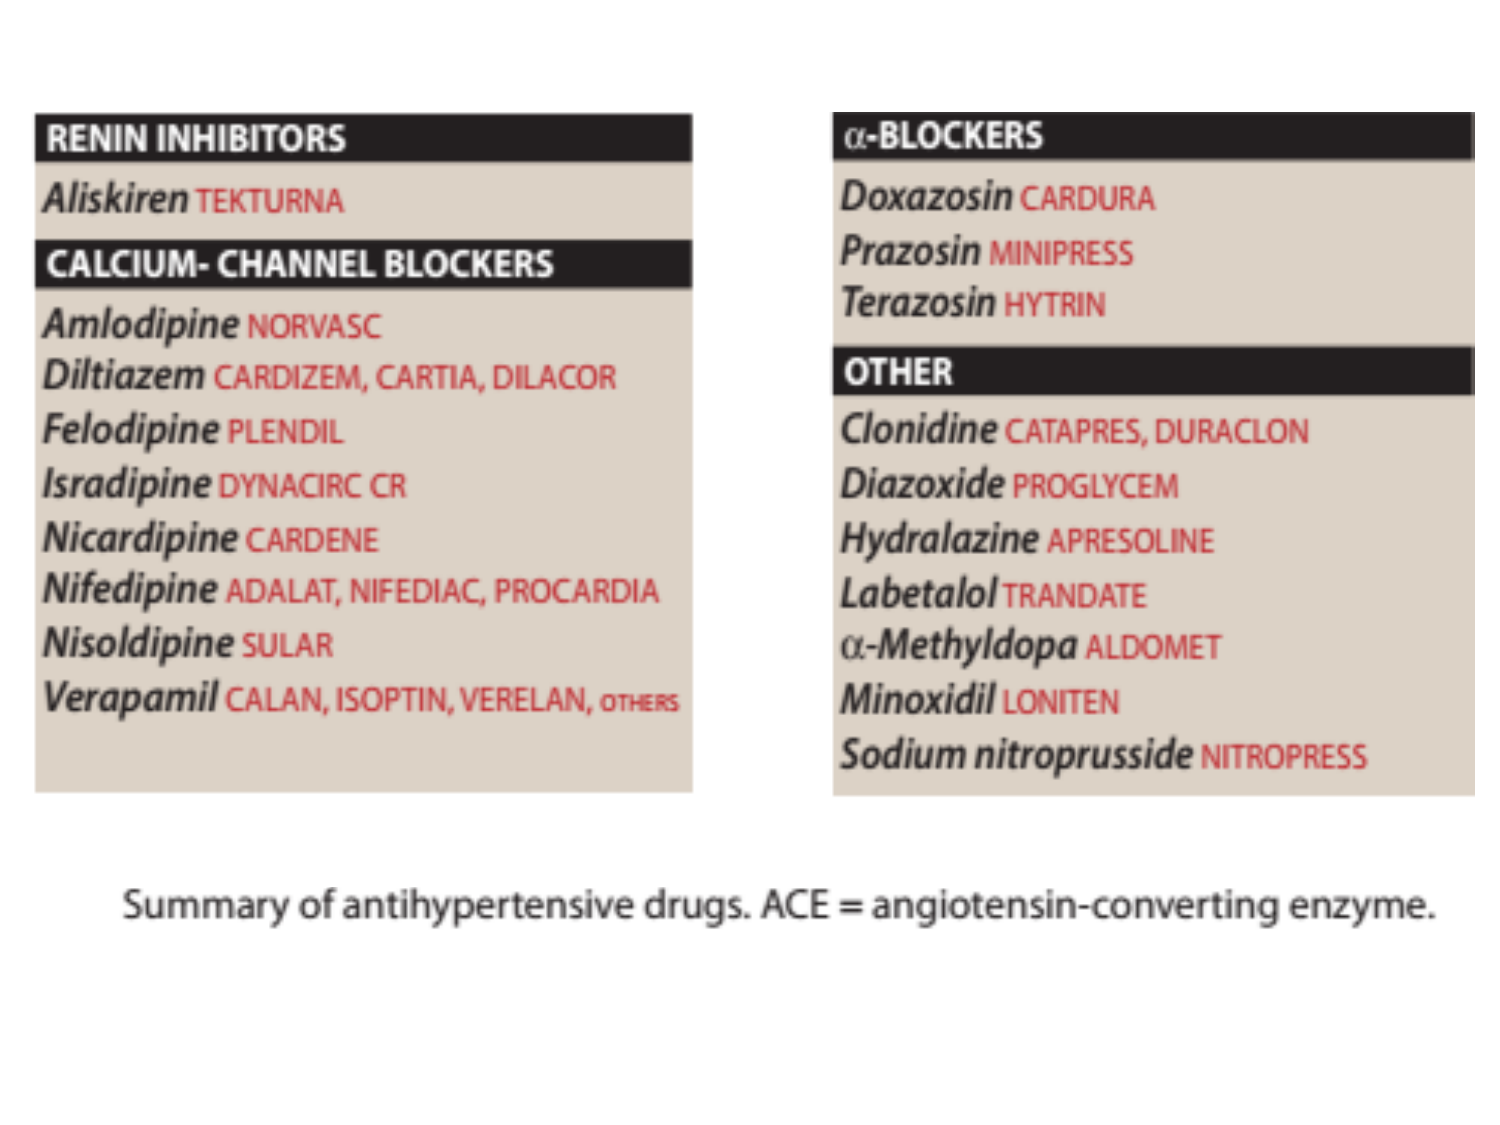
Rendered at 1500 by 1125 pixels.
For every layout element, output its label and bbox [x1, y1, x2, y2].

picture [112, 887, 1446, 942]
picture [824, 112, 1476, 804]
picture [30, 112, 701, 804]
